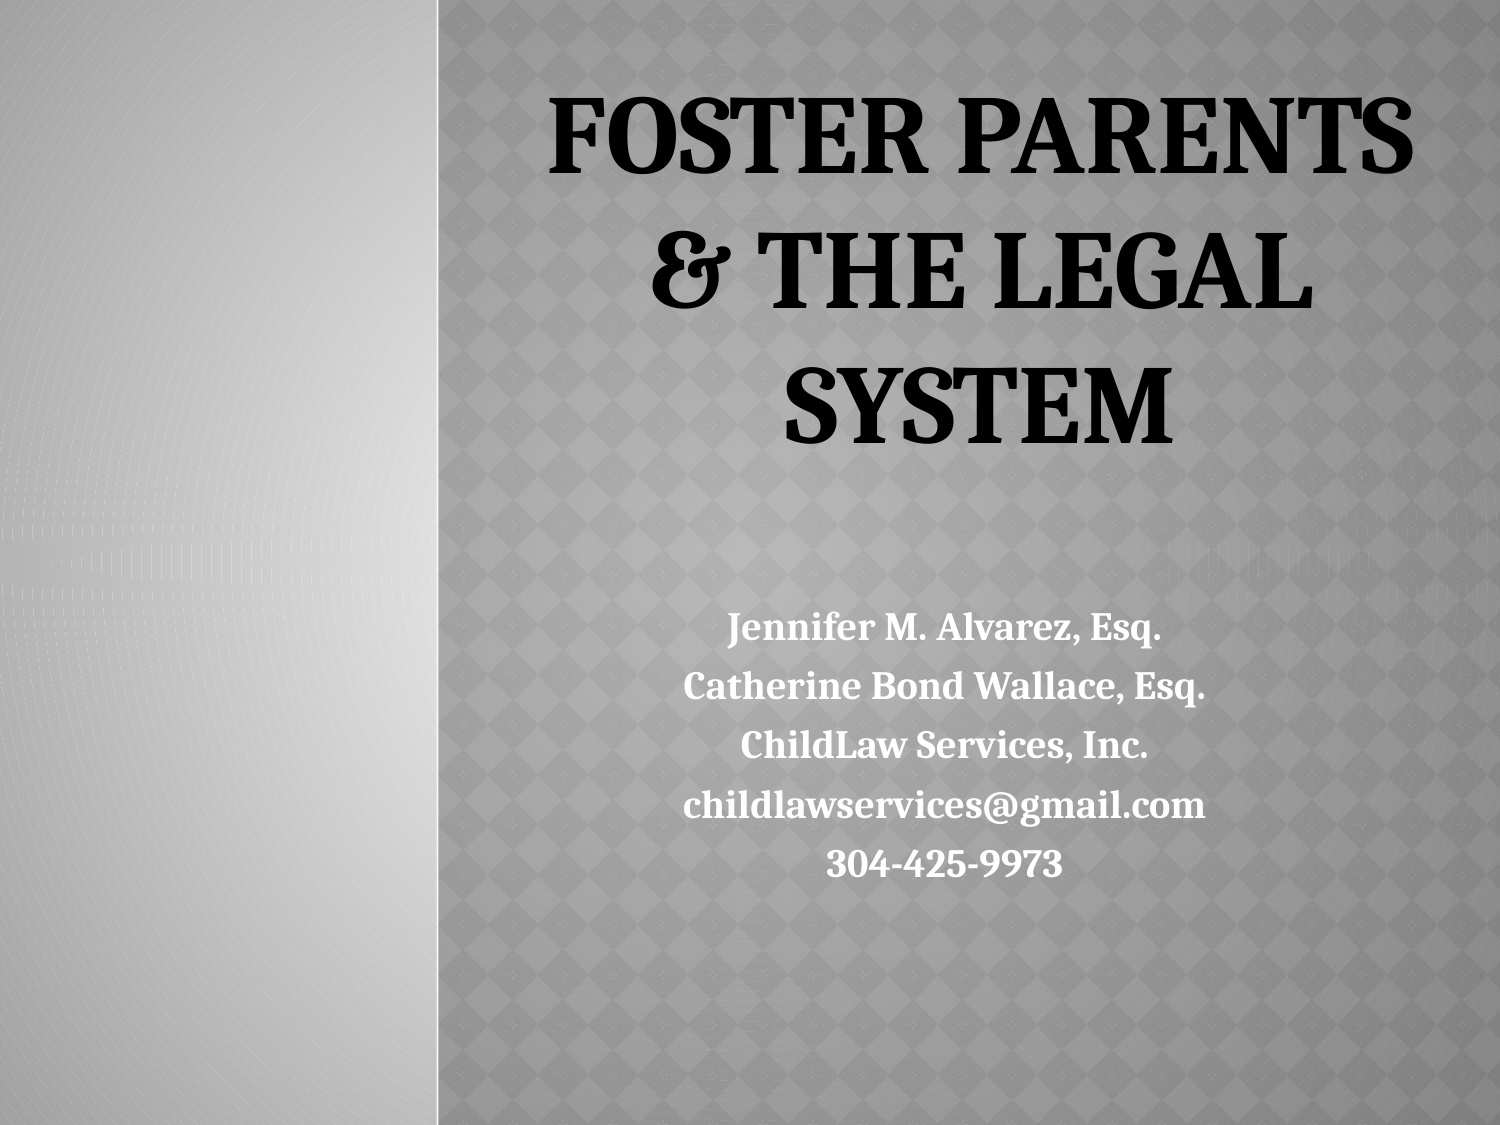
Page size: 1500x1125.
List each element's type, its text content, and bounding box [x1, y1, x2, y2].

title Foster Parents & the Legal System [525, 87, 1438, 467]
subtitle Jennifer M. Alvarez, Esq. Catherine Bond Wallace, Esq. ChildLaw Services, Inc. childlawservices@gmail.com 304-425-9973 [337, 600, 1500, 888]
